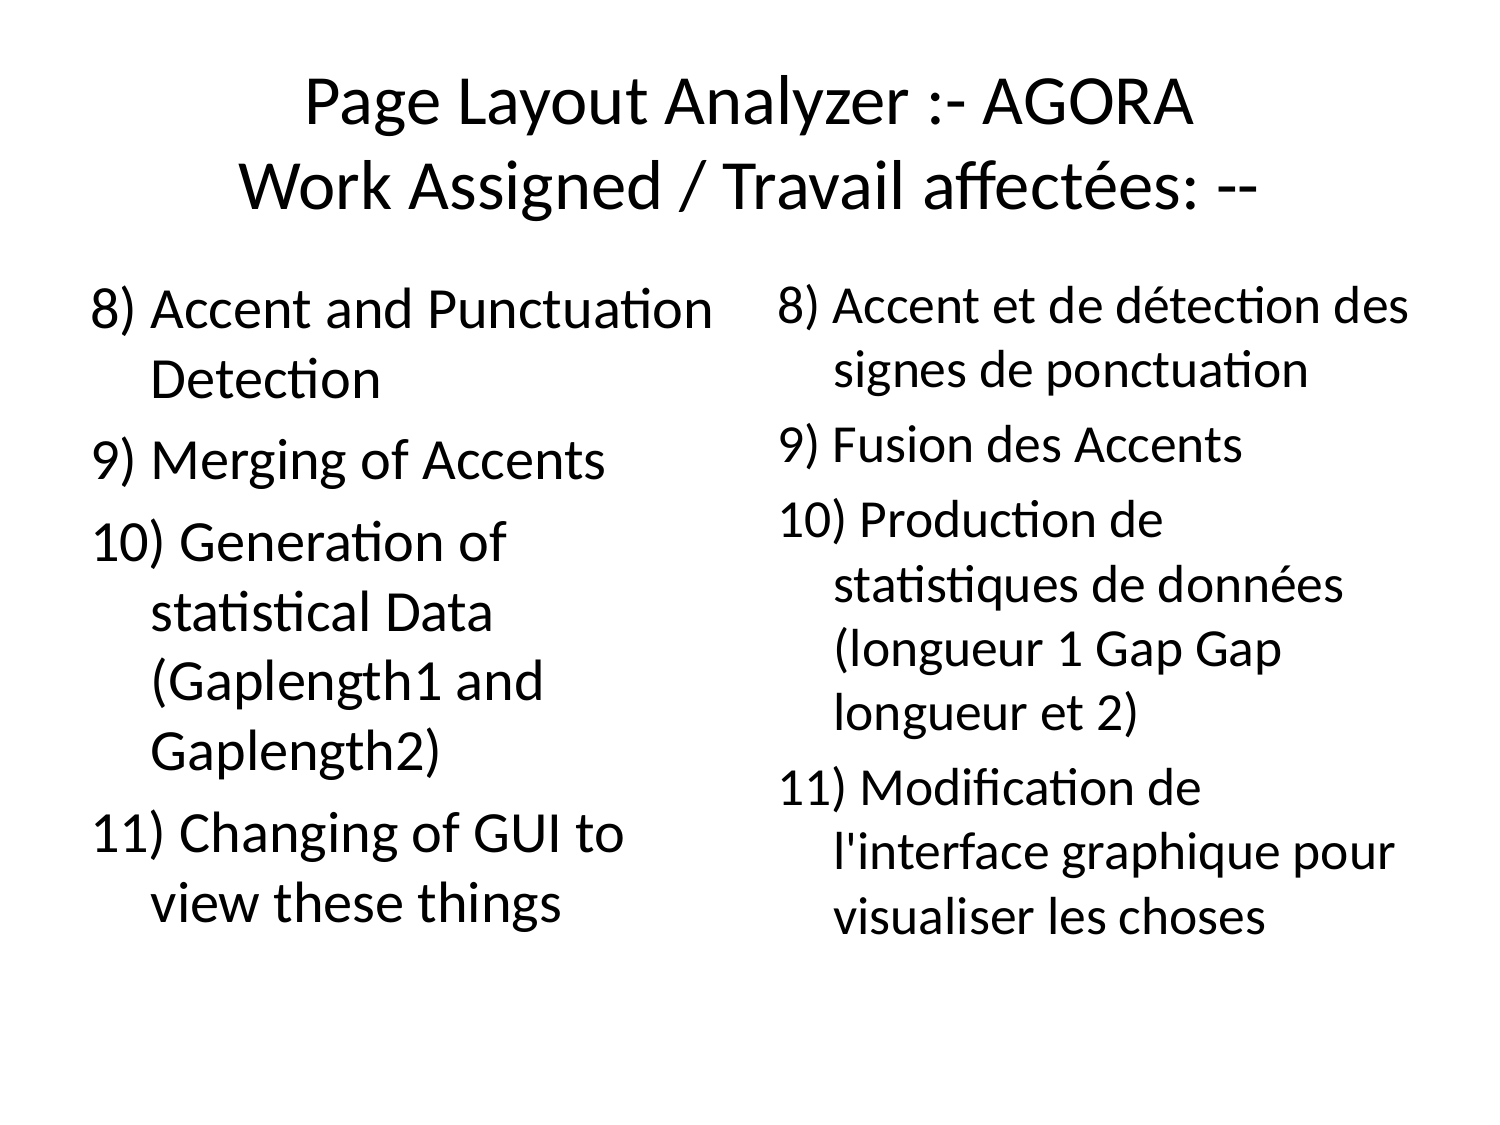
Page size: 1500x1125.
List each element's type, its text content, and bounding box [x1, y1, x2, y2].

list 8) Accent and Punctuation Detection 9) Merging of Accents 10) Generation of statistical Data (Gaplength1 and Gaplength2) 11) Changing of GUI to view these things [75, 262, 738, 1005]
title Page Layout Analyzer :- AGORA Work Assigned / Travail affectées: -- [75, 45, 1425, 233]
list 8) Accent et de détection des signes de ponctuation 9) Fusion des Accents 10) Production de statistiques de données (longueur 1 Gap Gap longueur et 2) 11) Modification de l'interface graphique pour visualiser les choses [762, 262, 1425, 1005]
